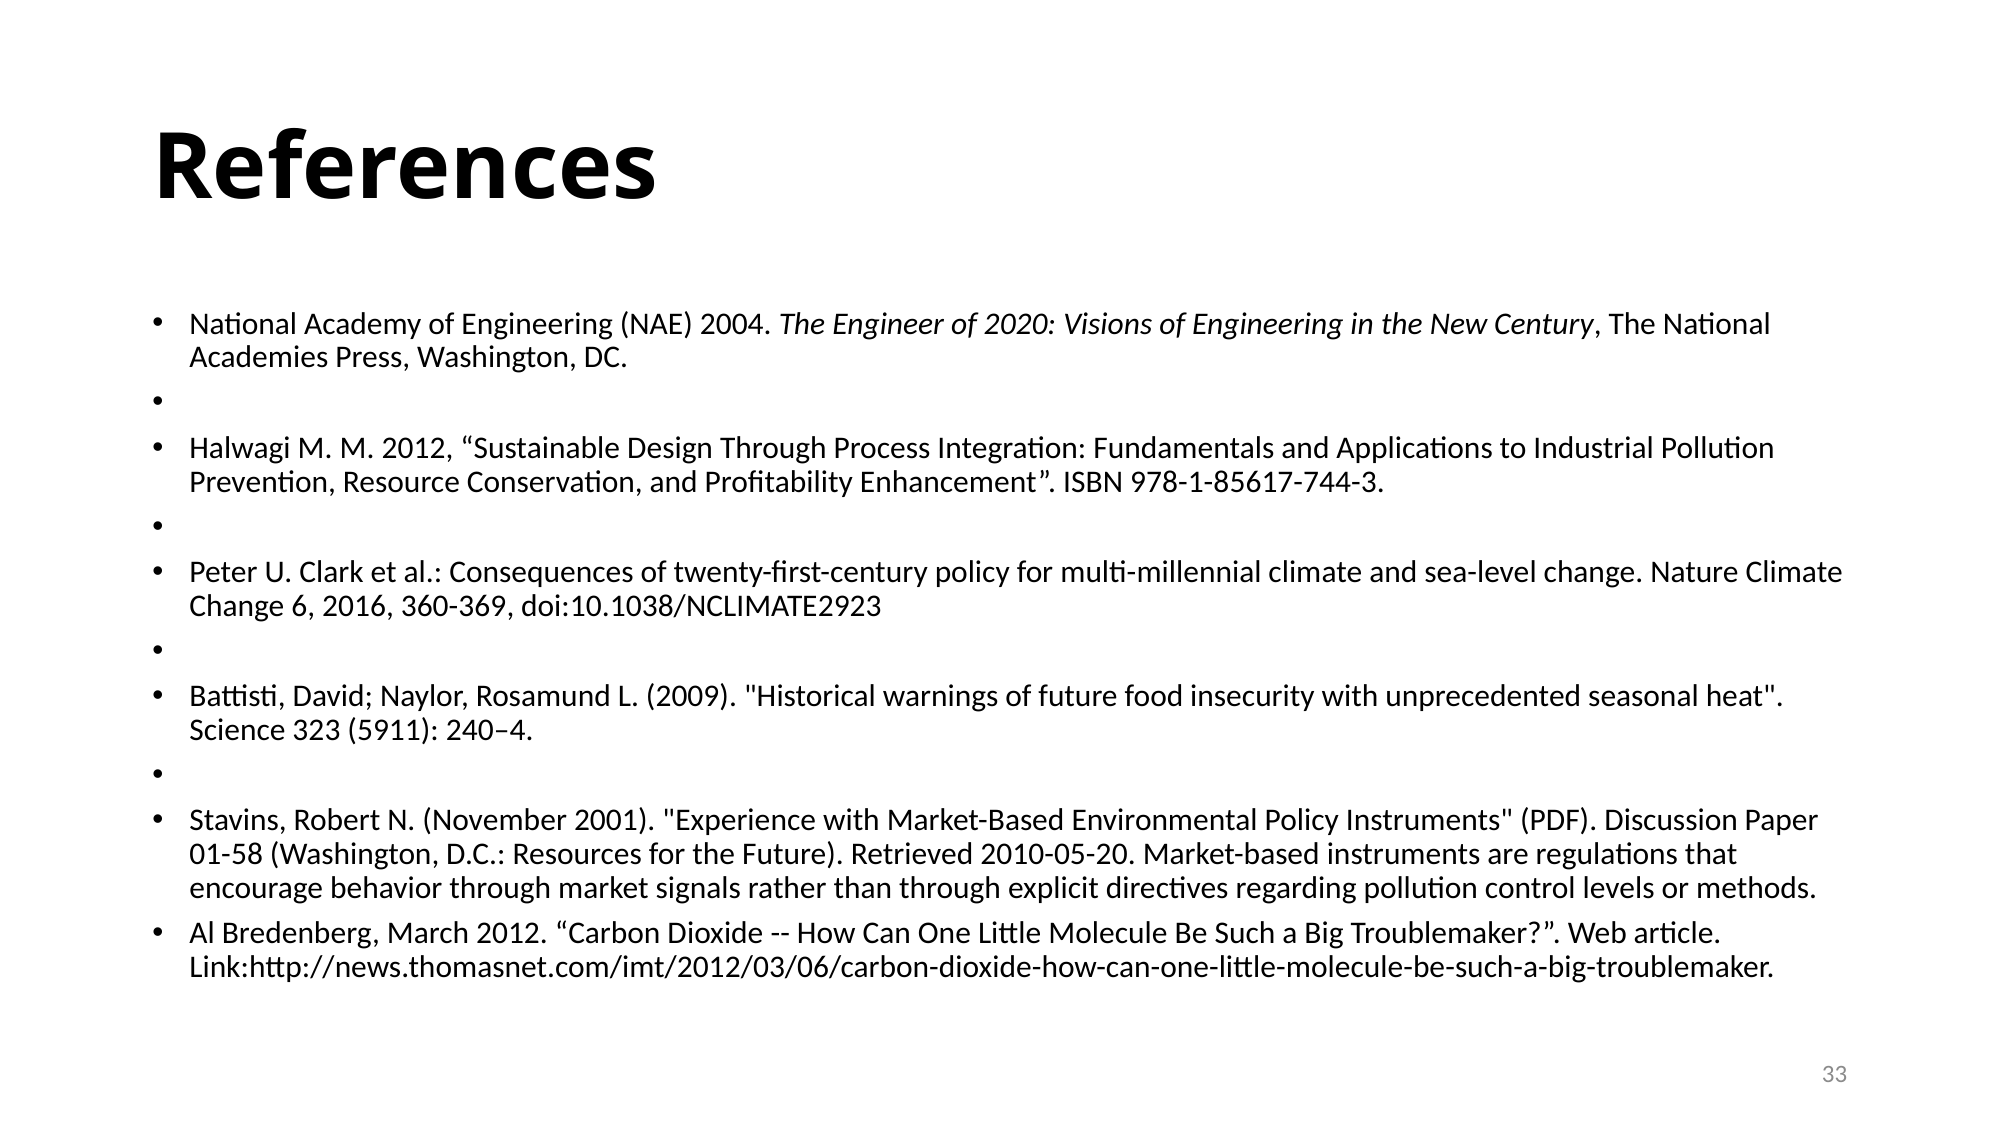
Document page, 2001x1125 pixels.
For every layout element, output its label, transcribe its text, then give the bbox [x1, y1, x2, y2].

title References [137, 59, 1863, 278]
slide_number 33 [1412, 1042, 1863, 1103]
list National Academy of Engineering (NAE) 2004. The Engineer of 2020: Visions of Engineering in the New Century, The National Academies Press, Washington, DC. Halwagi M. M. 2012, “Sustainable Design Through Process Integration: Fundamentals and Applications to Industrial Pollution Prevention, Resource Conservation, and Profitability Enhancement”. ISBN 978-1-85617-744-3. Peter U. Clark et al.: Consequences of twenty-first-century policy for multi-millennial climate and sea-level change. Nature Climate Change 6, 2016, 360-369, doi:10.1038/NCLIMATE2923 Battisti, David; Naylor, Rosamund L. (2009). "Historical warnings of future food insecurity with unprecedented seasonal heat". Science 323 (5911): 240–4. Stavins, Robert N. (November 2001). "Experience with Market-Based Environmental Policy Instruments" (PDF). Discussion Paper 01-58 (Washington, D.C.: Resources for the Future). Retrieved 2010-05-20. Market-based instruments are regulations that encourage behavior through market signals rather than through explicit directives regarding pollution control levels or methods. Al Bredenberg, March 2012. “Carbon Dioxide -- How Can One Little Molecule Be Such a Big Troublemaker?”. Web article. Link:http://news.thomasnet.com/imt/2012/03/06/carbon-dioxide-how-can-one-little-molecule-be-such-a-big-troublemaker. [137, 299, 1863, 1014]
